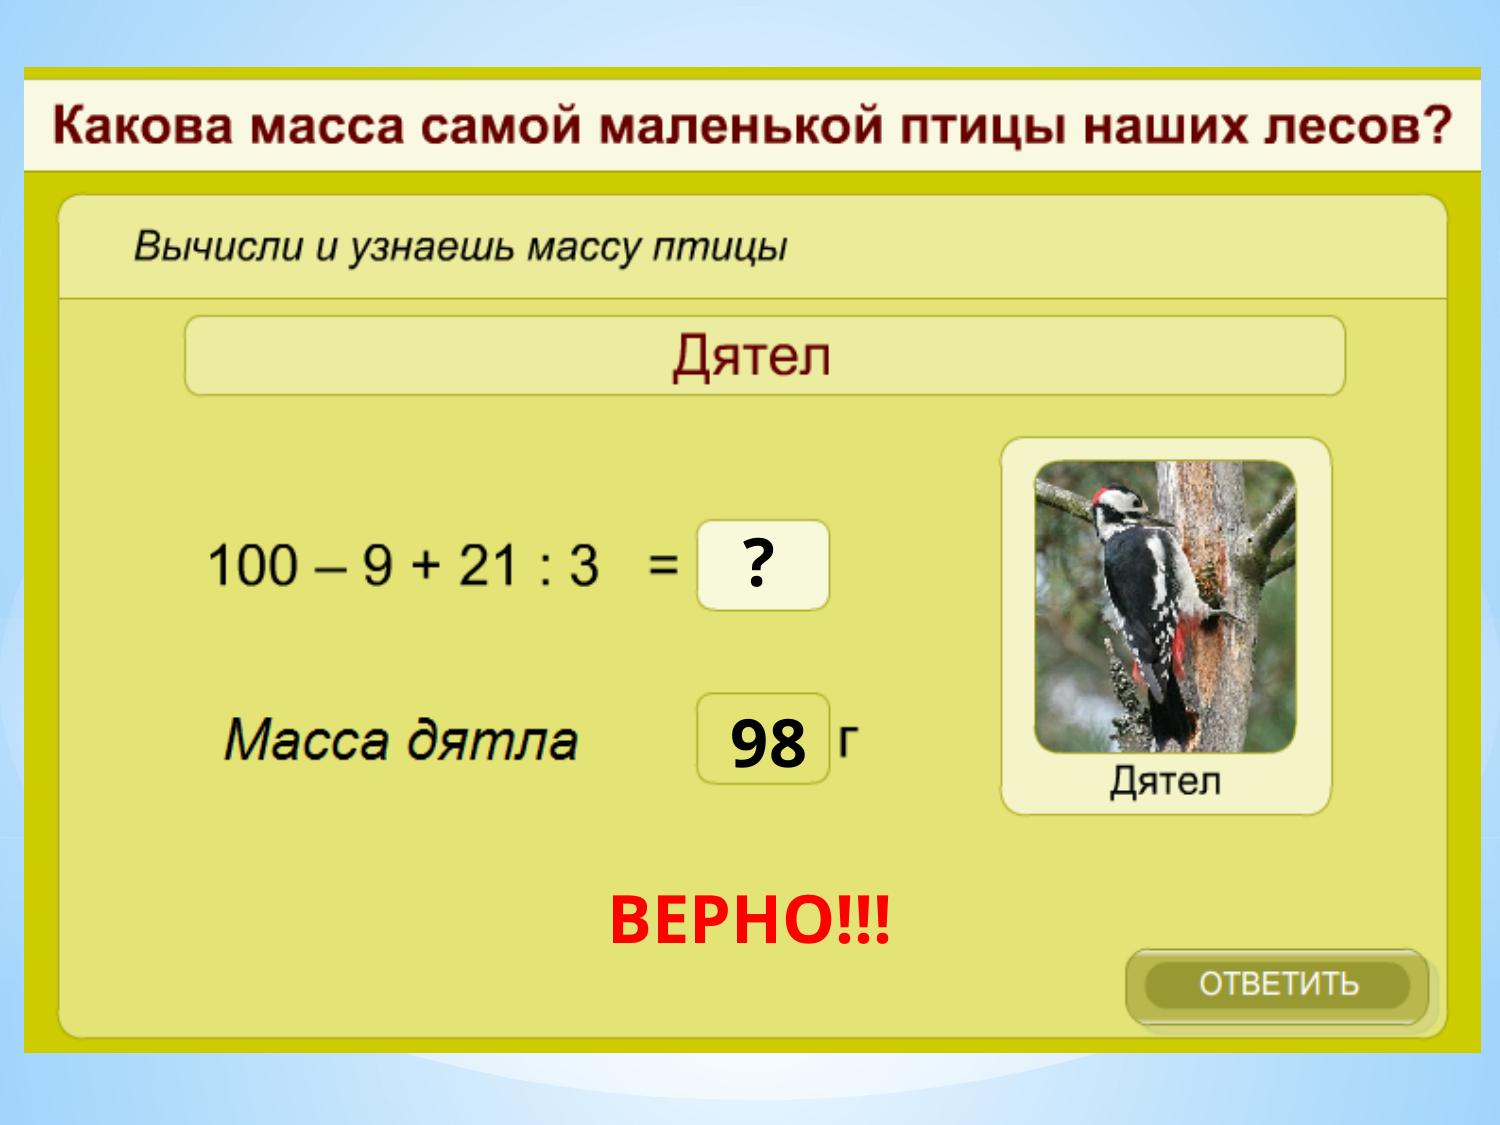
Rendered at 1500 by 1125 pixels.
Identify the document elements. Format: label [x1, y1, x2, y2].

picture [24, 67, 1481, 1053]
